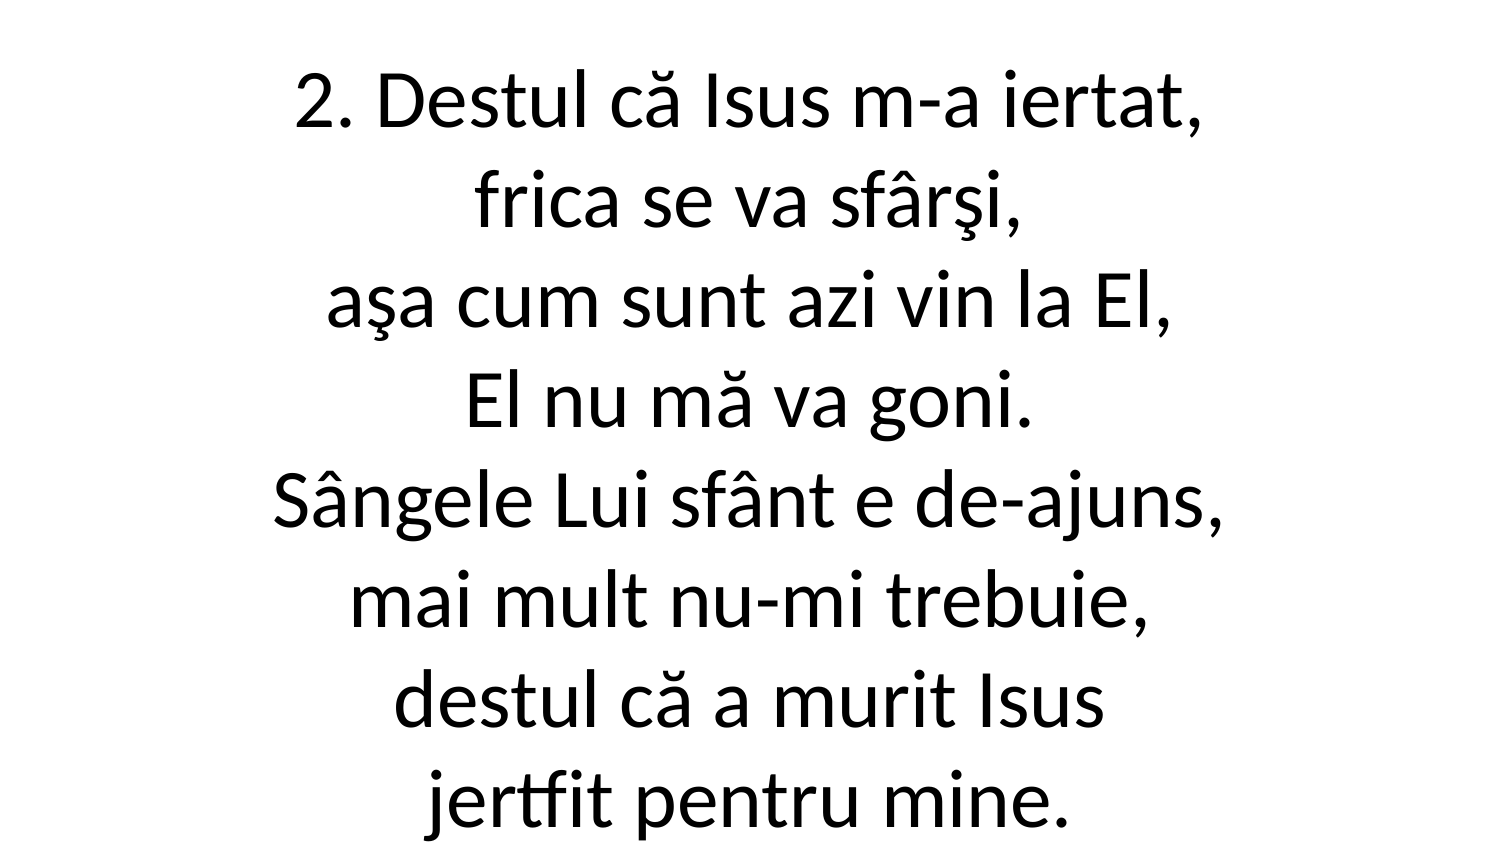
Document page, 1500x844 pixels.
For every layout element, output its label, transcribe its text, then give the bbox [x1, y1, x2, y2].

text_box 2. Destul că Isus m-a iertat, frica se va sfârşi, aşa cum sunt azi vin la El, El nu mă va goni. Sângele Lui sfânt e de-ajuns, mai mult nu-mi trebuie, destul că a murit Isus jertfit pentru mine. [257, 0, 1243, 844]
